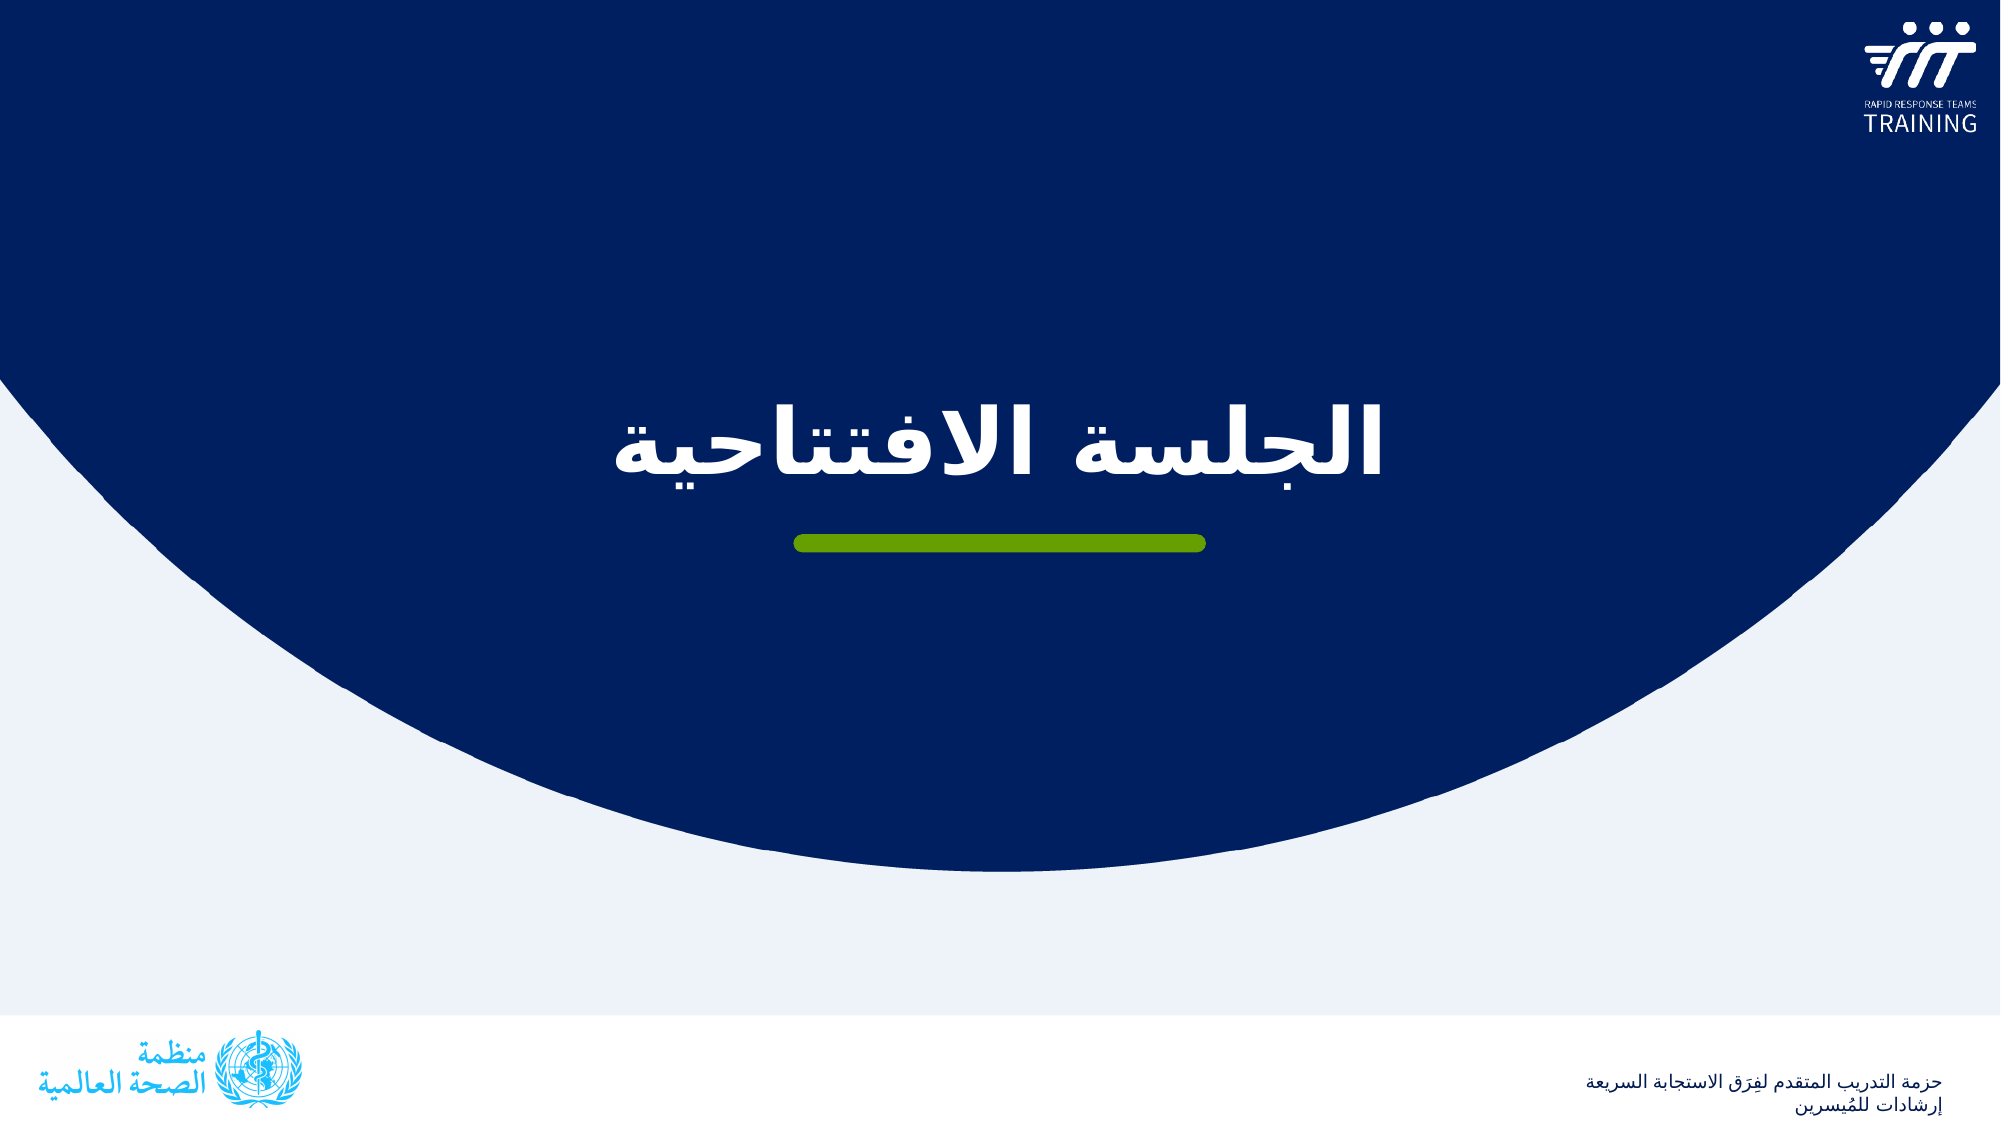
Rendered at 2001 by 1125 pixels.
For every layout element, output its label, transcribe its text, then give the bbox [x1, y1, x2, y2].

picture [39, 1030, 302, 1108]
picture [0, 0, 2001, 904]
list الجلسة الافتتاحية‬‬‬‬‬‬‬‬‬ [68, 291, 1932, 600]
